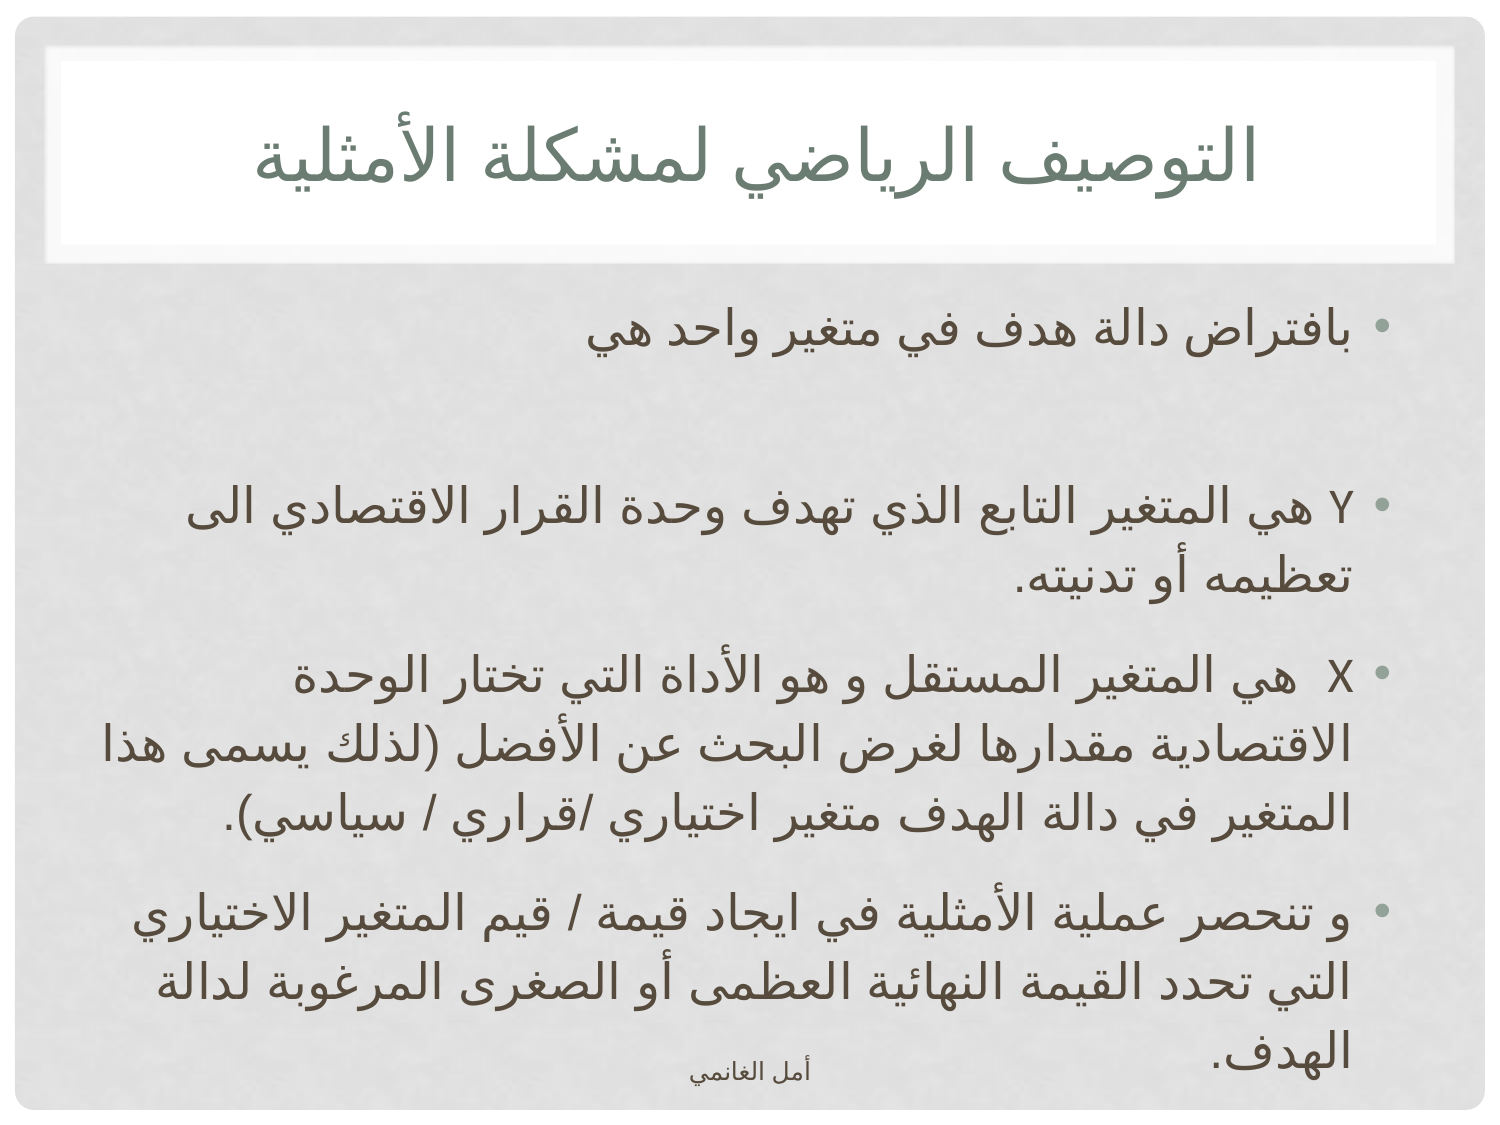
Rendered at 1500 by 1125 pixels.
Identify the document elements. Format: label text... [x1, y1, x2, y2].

footer أمل الغانمي [512, 1042, 988, 1103]
title التوصيف الرياضي لمشكلة الأمثلية [69, 66, 1425, 238]
